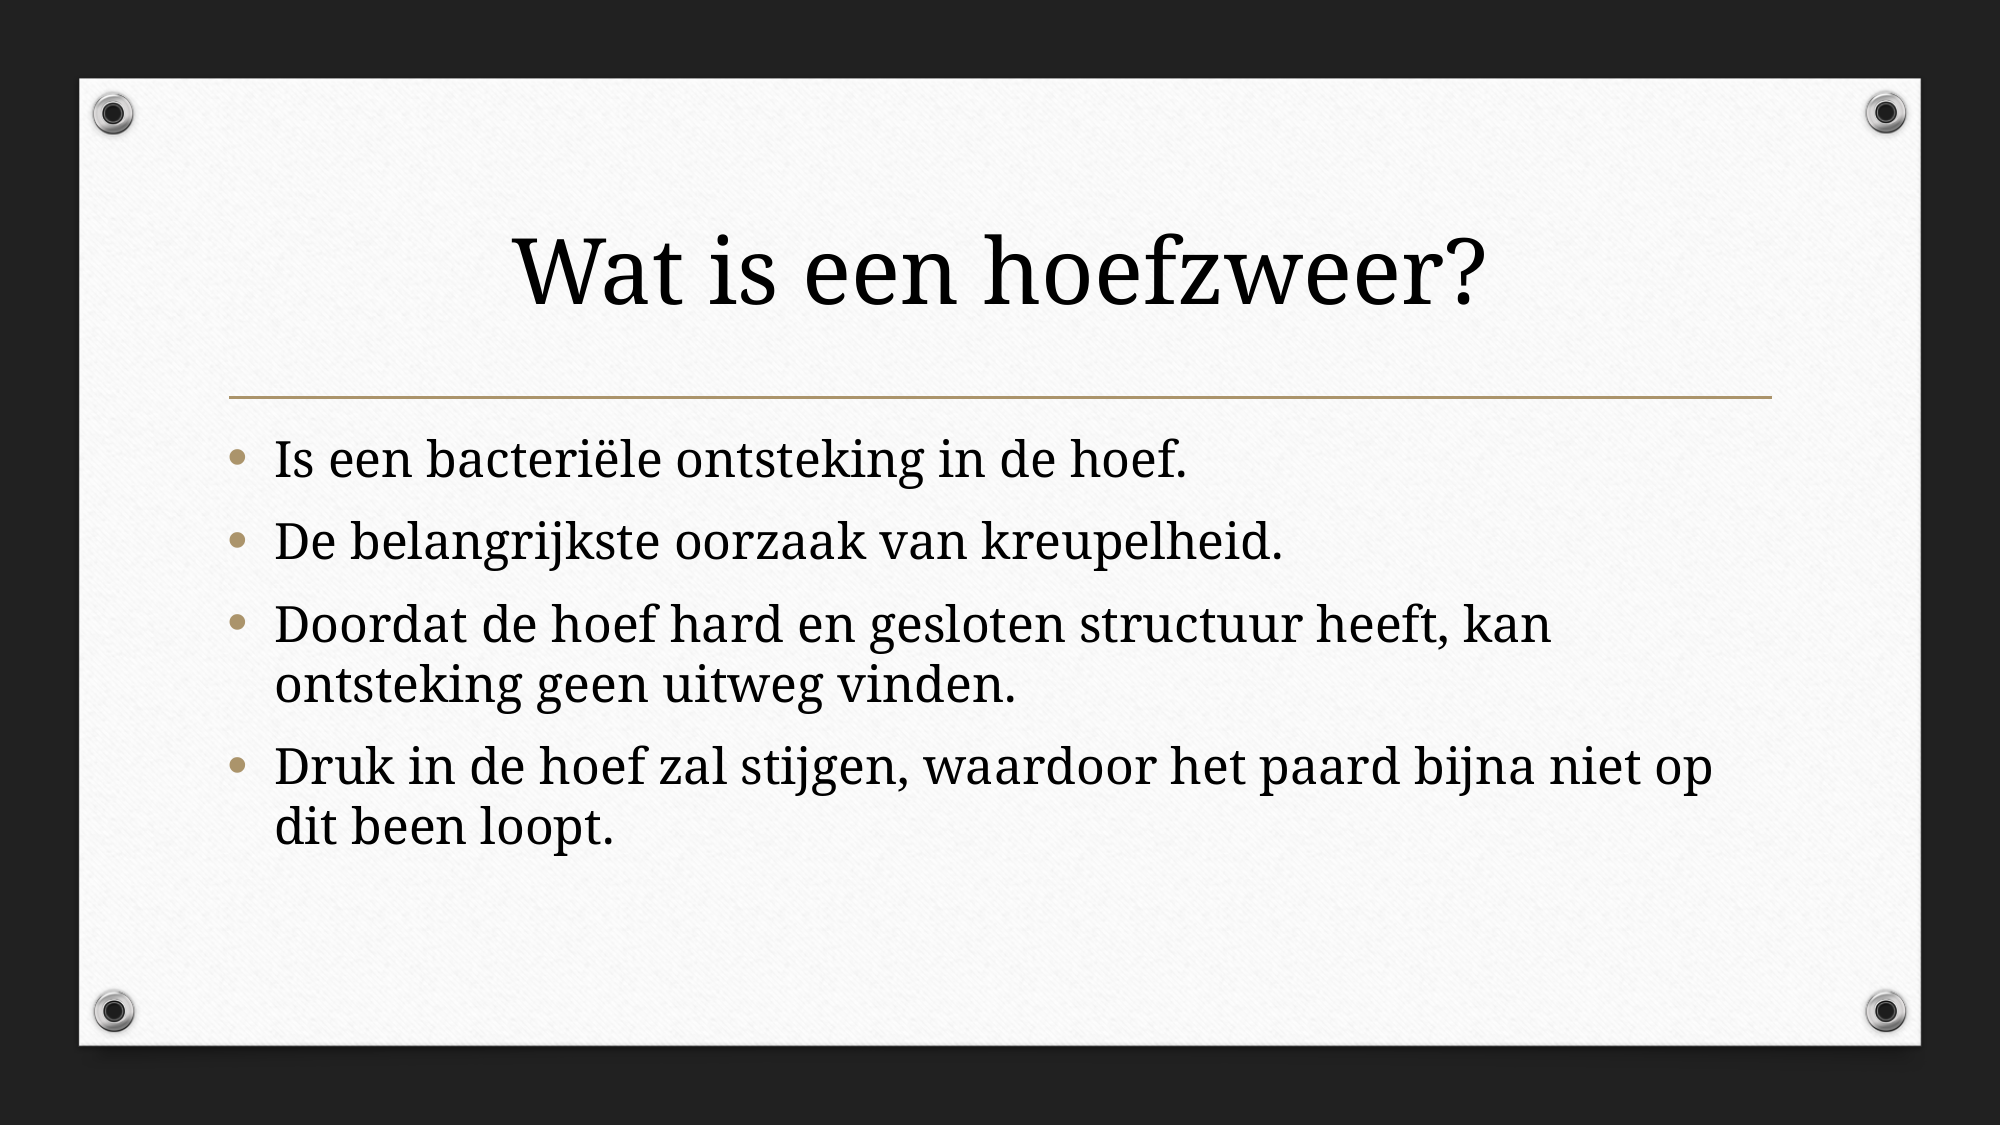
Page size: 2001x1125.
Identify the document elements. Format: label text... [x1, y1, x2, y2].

list Is een bacteriële ontsteking in de hoef. De belangrijkste oorzaak van kreupelheid. Doordat de hoef hard en gesloten structuur heeft, kan ontsteking geen uitweg vinden. Druk in de hoef zal stijgen, waardoor het paard bijna niet op dit been loopt. [212, 419, 1788, 964]
picture [0, 0, 2000, 1125]
title Wat is een hoefzweer? [212, 161, 1788, 375]
